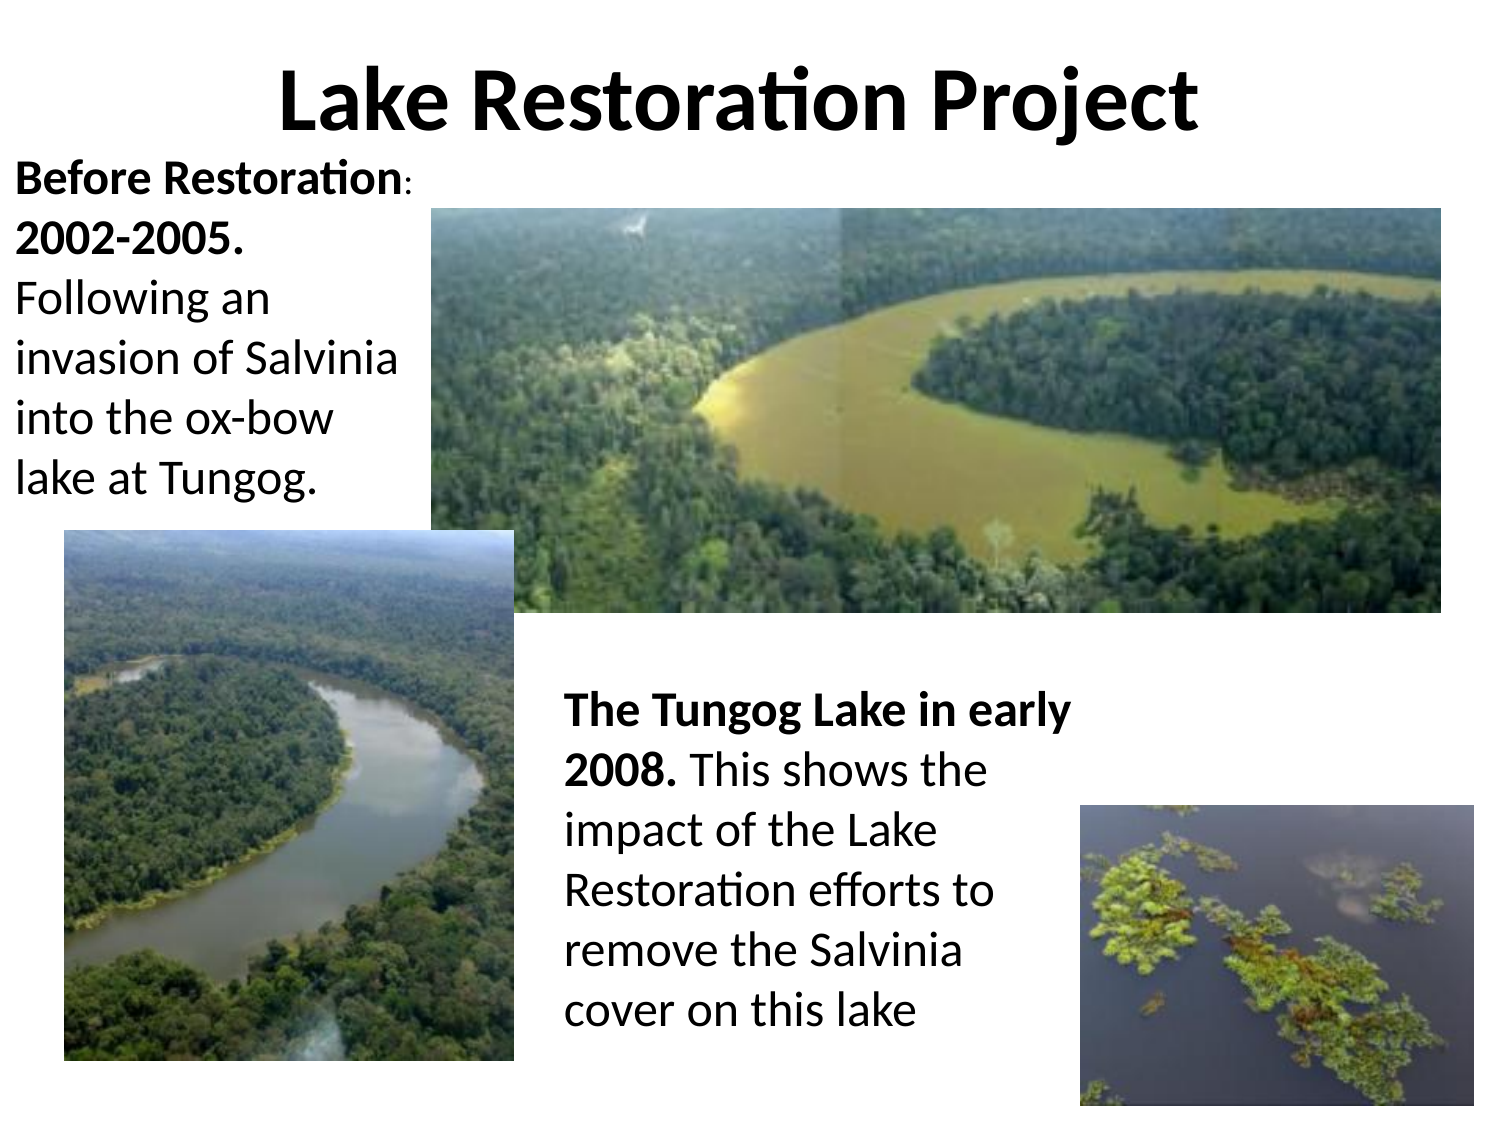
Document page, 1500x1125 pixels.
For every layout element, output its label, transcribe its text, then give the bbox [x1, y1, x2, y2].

text_box The Tungog Lake in early 2008. This shows the impact of the Lake Restoration efforts to remove the Salvinia cover on this lake [549, 668, 1093, 1044]
text_box Before Restoration: 2002-2005. Following an invasion of Salvinia into the ox-bow lake at Tungog. [0, 137, 438, 512]
picture [64, 207, 1442, 1061]
title Lake Restoration Project [64, 0, 1415, 188]
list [1080, 805, 1474, 1107]
